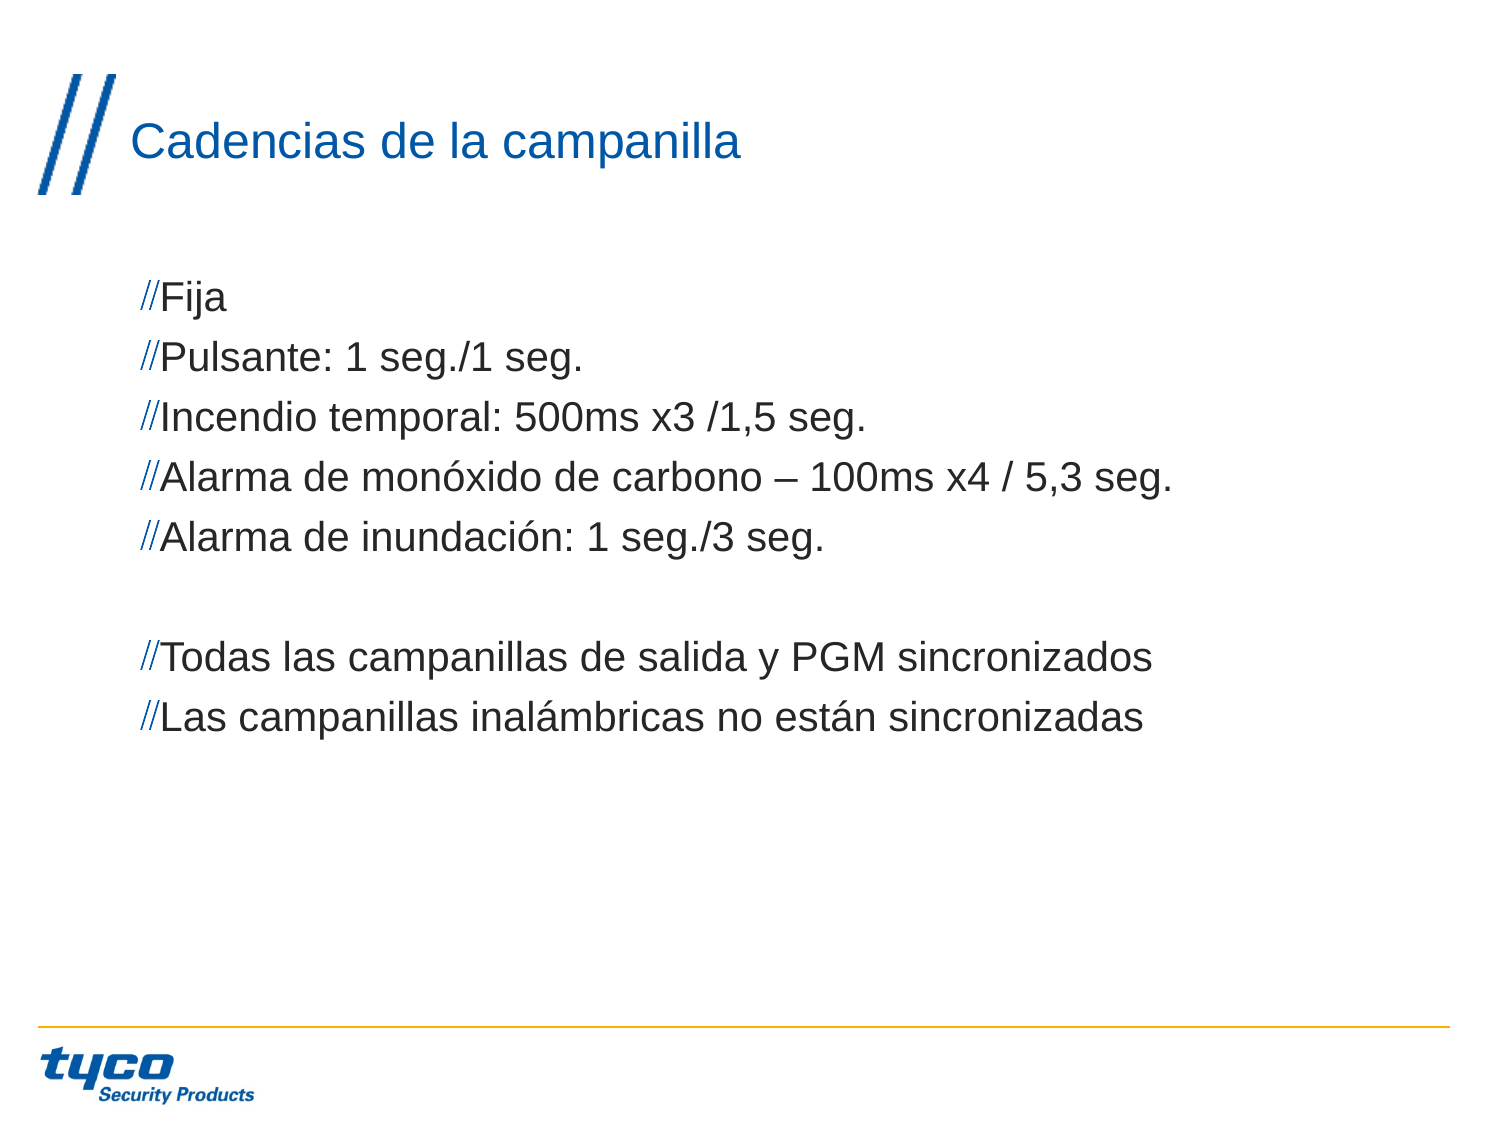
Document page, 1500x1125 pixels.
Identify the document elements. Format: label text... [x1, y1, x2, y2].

picture [140, 400, 170, 430]
picture [34, 1040, 260, 1107]
picture [37, 74, 115, 195]
picture [140, 340, 170, 370]
picture [140, 640, 170, 670]
picture [140, 700, 170, 730]
list Fija Pulsante: 1 seg./1 seg. Incendio temporal: 500ms x3 /1,5 seg. Alarma de monóxido de carbono – 100ms x4 / 5,3 seg. Alarma de inundación: 1 seg./3 seg. Todas las campanillas de salida y PGM sincronizados Las campanillas inalámbricas no están sincronizadas [124, 262, 1426, 976]
picture [140, 280, 170, 310]
picture [140, 520, 170, 550]
title Cadencias de la campanilla [115, 44, 1426, 233]
picture [140, 460, 170, 490]
